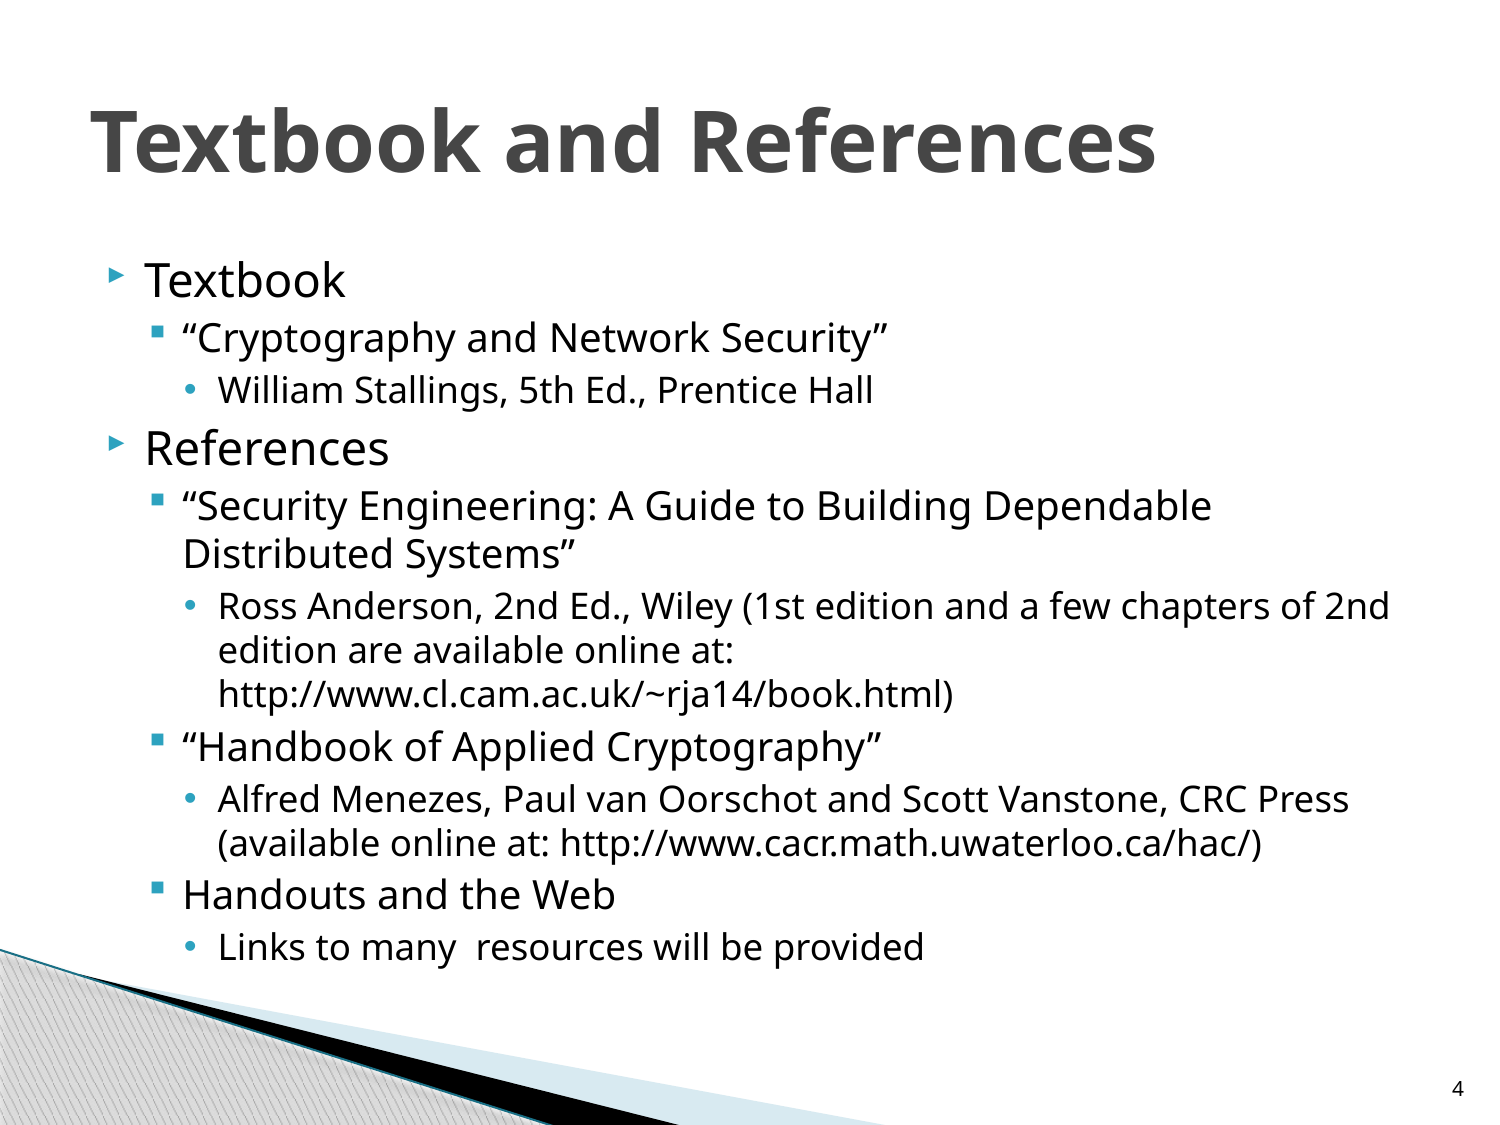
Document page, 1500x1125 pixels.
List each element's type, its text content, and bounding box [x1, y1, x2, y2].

title Textbook and References [75, 45, 1425, 233]
slide_number 4 [1412, 1051, 1479, 1112]
list Textbook “Cryptography and Network Security” William Stallings, 5th Ed., Prentice Hall References “Security Engineering: A Guide to Building Dependable Distributed Systems” Ross Anderson, 2nd Ed., Wiley (1st edition and a few chapters of 2nd edition are available online at: http://www.cl.cam.ac.uk/~rja14/book.html) “Handbook of Applied Cryptography” Alfred Menezes, Paul van Oorschot and Scott Vanstone, CRC Press (available online at: http://www.cacr.math.uwaterloo.ca/hac/) Handouts and the Web Links to many resources will be provided [75, 243, 1425, 986]
